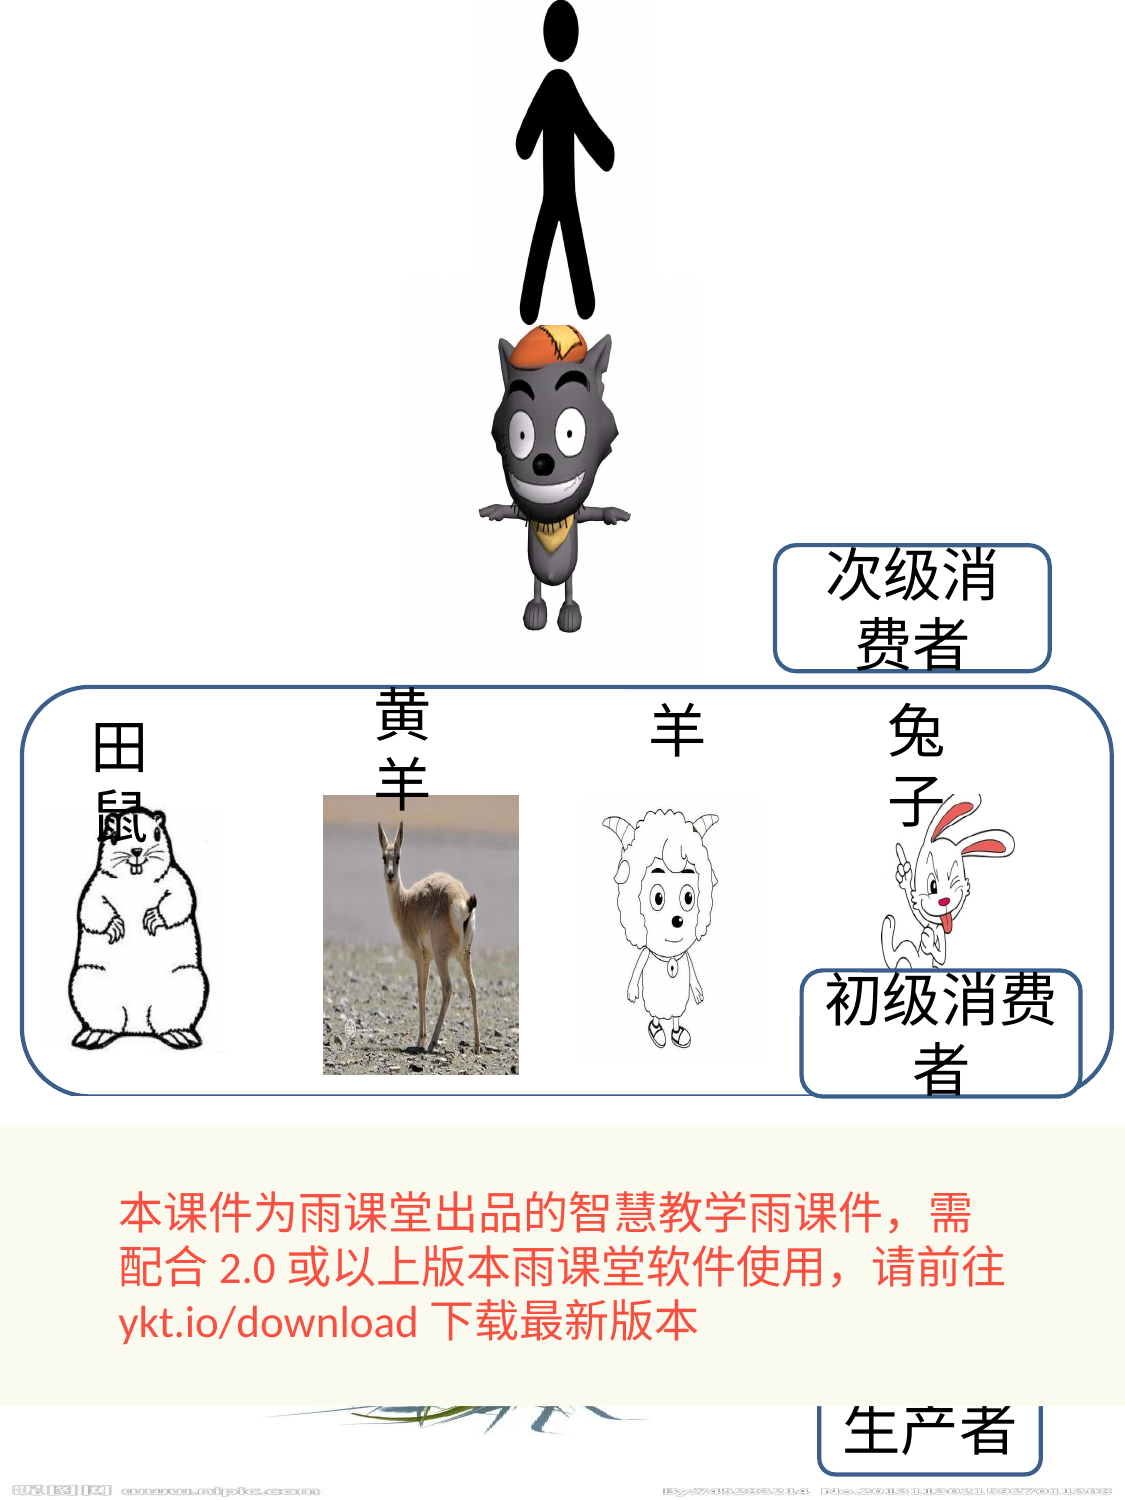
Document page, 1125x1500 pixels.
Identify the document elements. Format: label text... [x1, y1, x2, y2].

picture [581, 796, 764, 1066]
text_box 黄羊 [358, 671, 492, 794]
text_box 次级消费者 [772, 543, 1052, 674]
picture [0, 1096, 1125, 1500]
text_box [19, 684, 1114, 1094]
picture [881, 794, 1015, 1015]
text_box 羊 [633, 686, 705, 772]
text_box 田鼠 [75, 702, 191, 803]
text_box 初级消费者 [799, 968, 1083, 1094]
picture [323, 795, 519, 1075]
text_box 兔子 [872, 686, 1015, 842]
picture [402, 0, 705, 679]
picture [39, 804, 226, 1054]
